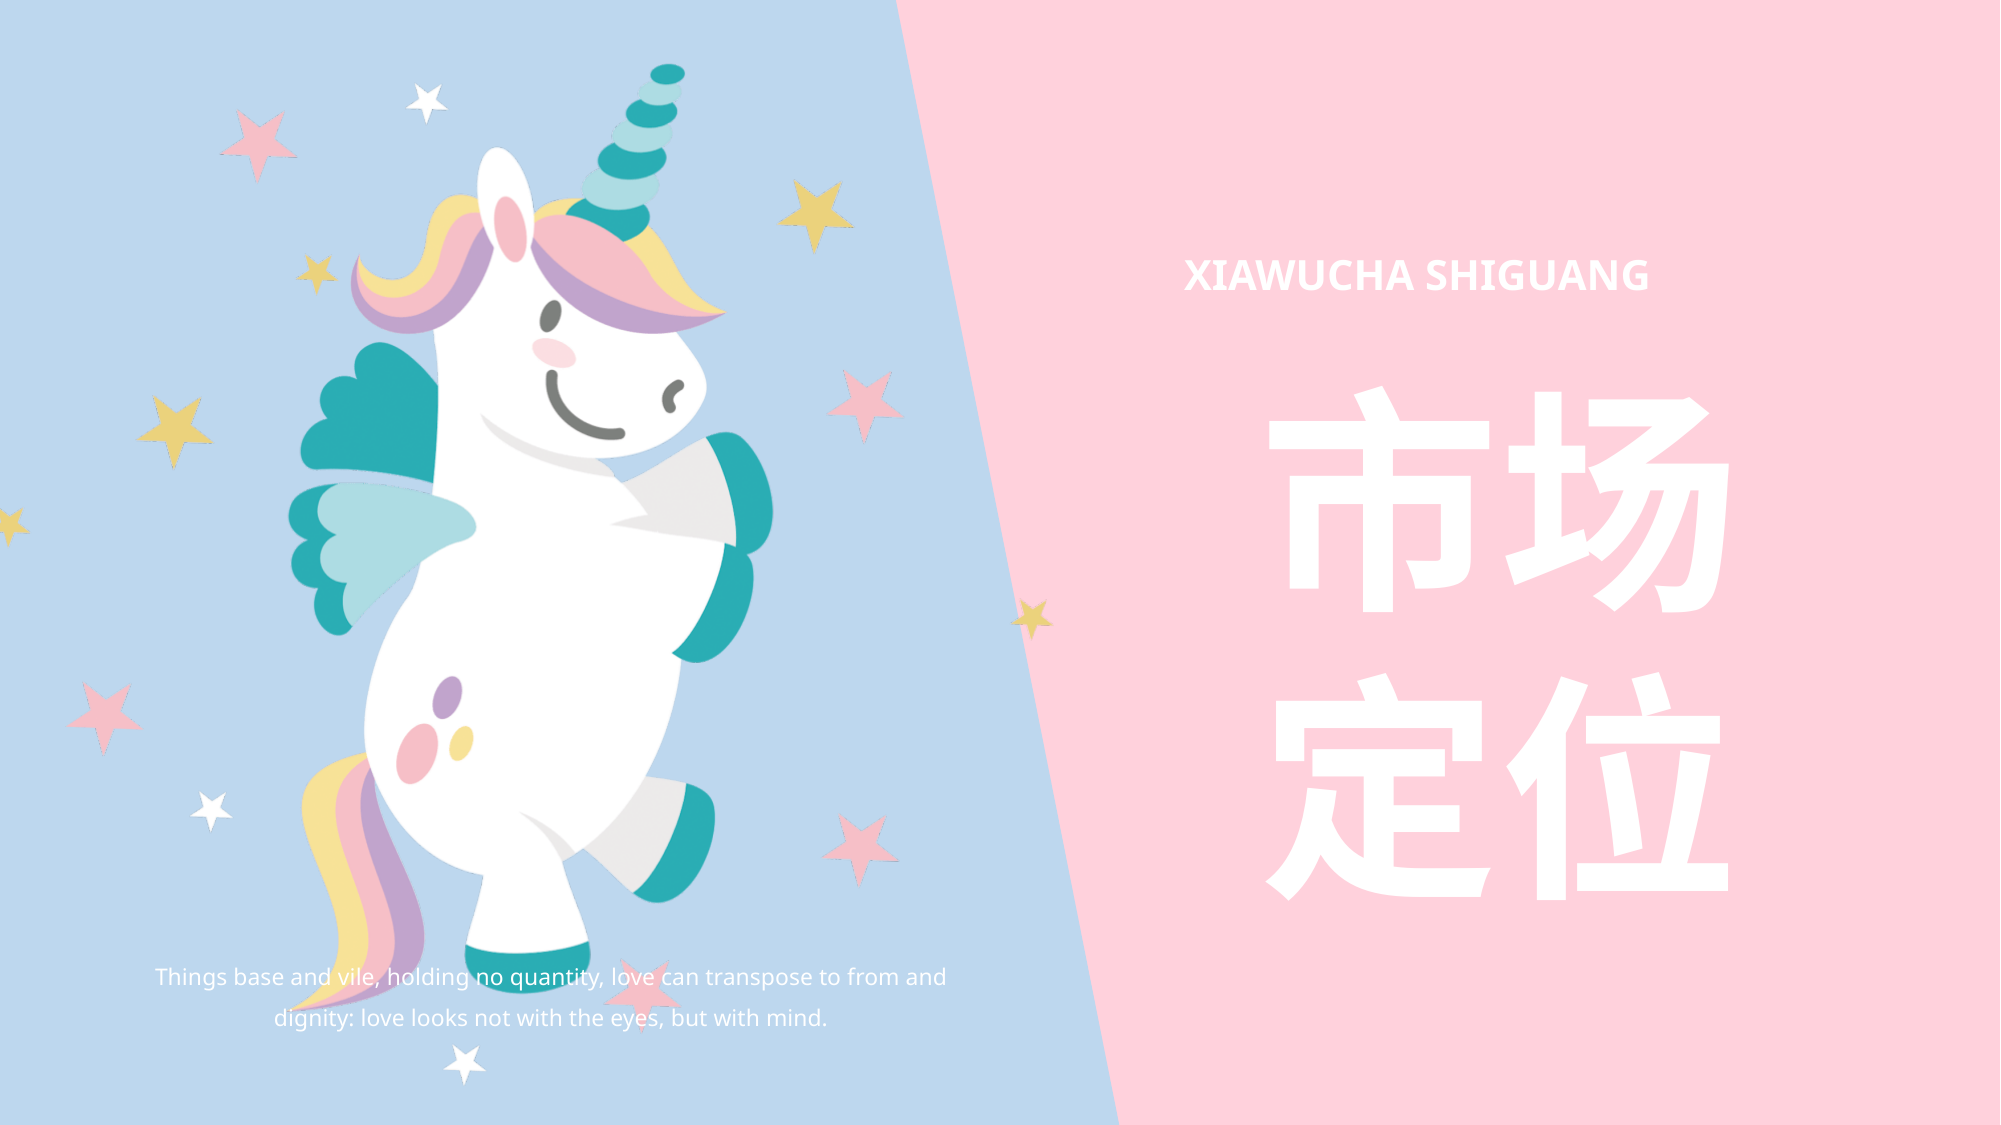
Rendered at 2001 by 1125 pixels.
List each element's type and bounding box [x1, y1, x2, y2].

picture [0, 0, 1095, 1102]
text_box [0, 0, 2000, 1125]
